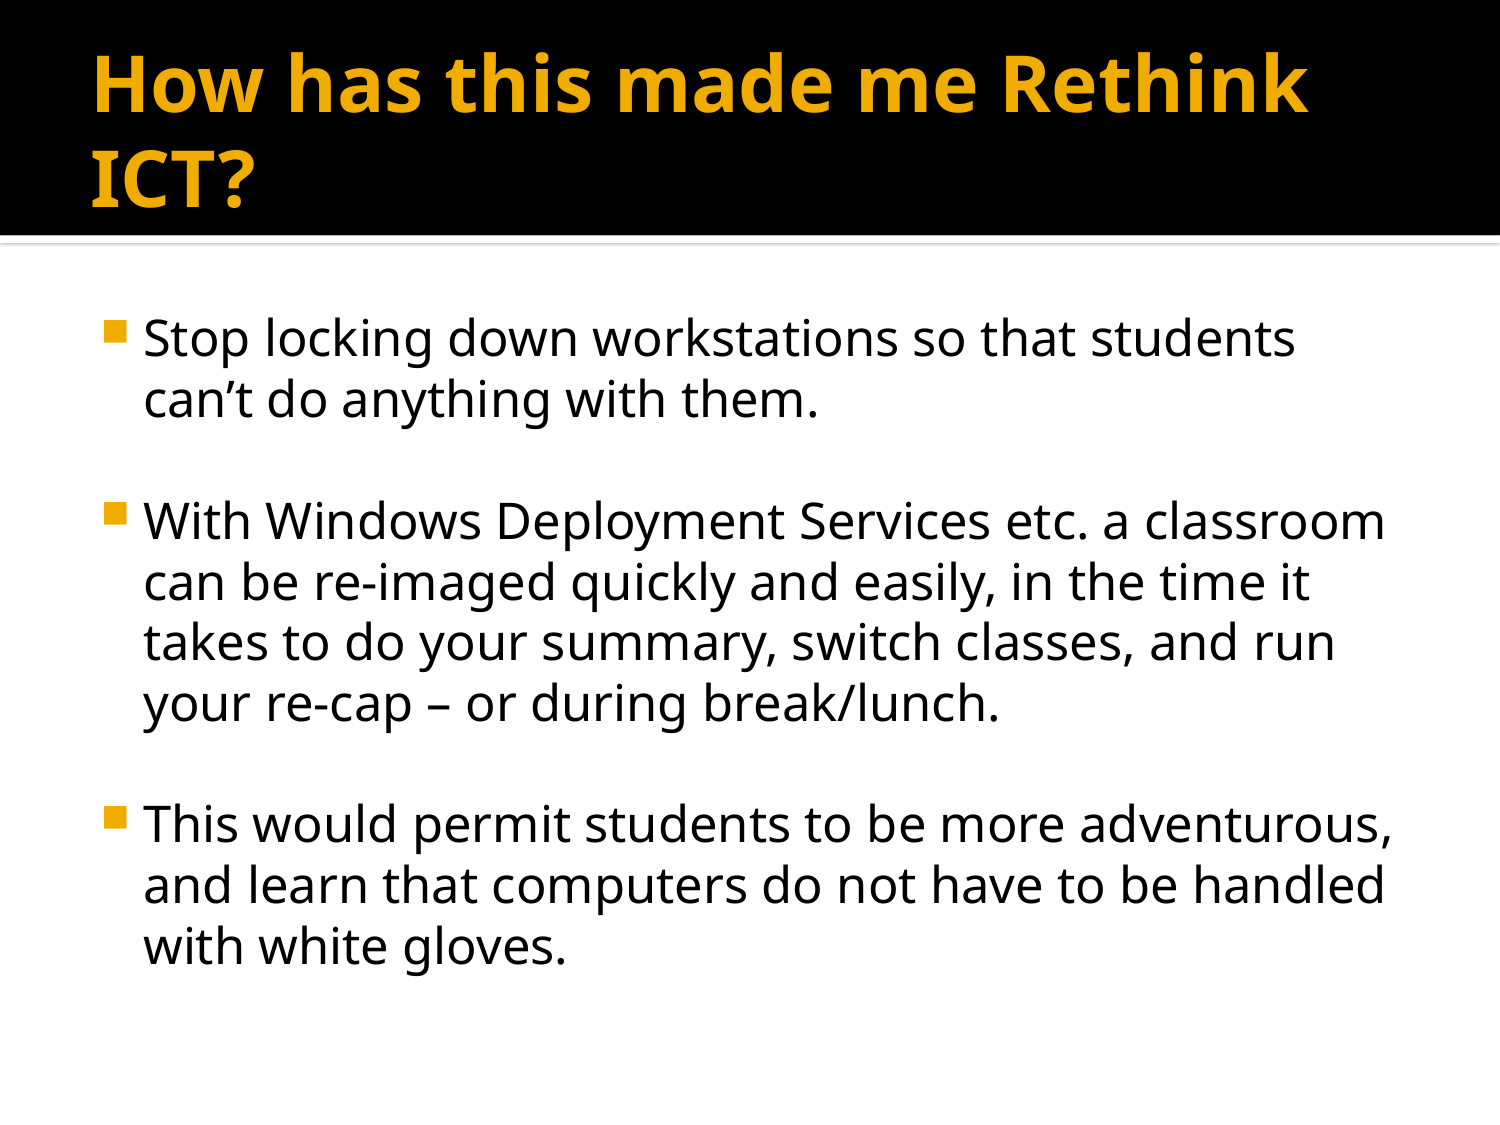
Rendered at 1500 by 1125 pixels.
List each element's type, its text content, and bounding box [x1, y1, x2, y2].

list Stop locking down workstations so that students can’t do anything with them. With Windows Deployment Services etc. a classroom can be re-imaged quickly and easily, in the time it takes to do your summary, switch classes, and run your re-cap – or during break/lunch. This would permit students to be more adventurous, and learn that computers do not have to be handled with white gloves. [75, 291, 1425, 1050]
title How has this made me Rethink ICT? [75, 25, 1425, 231]
